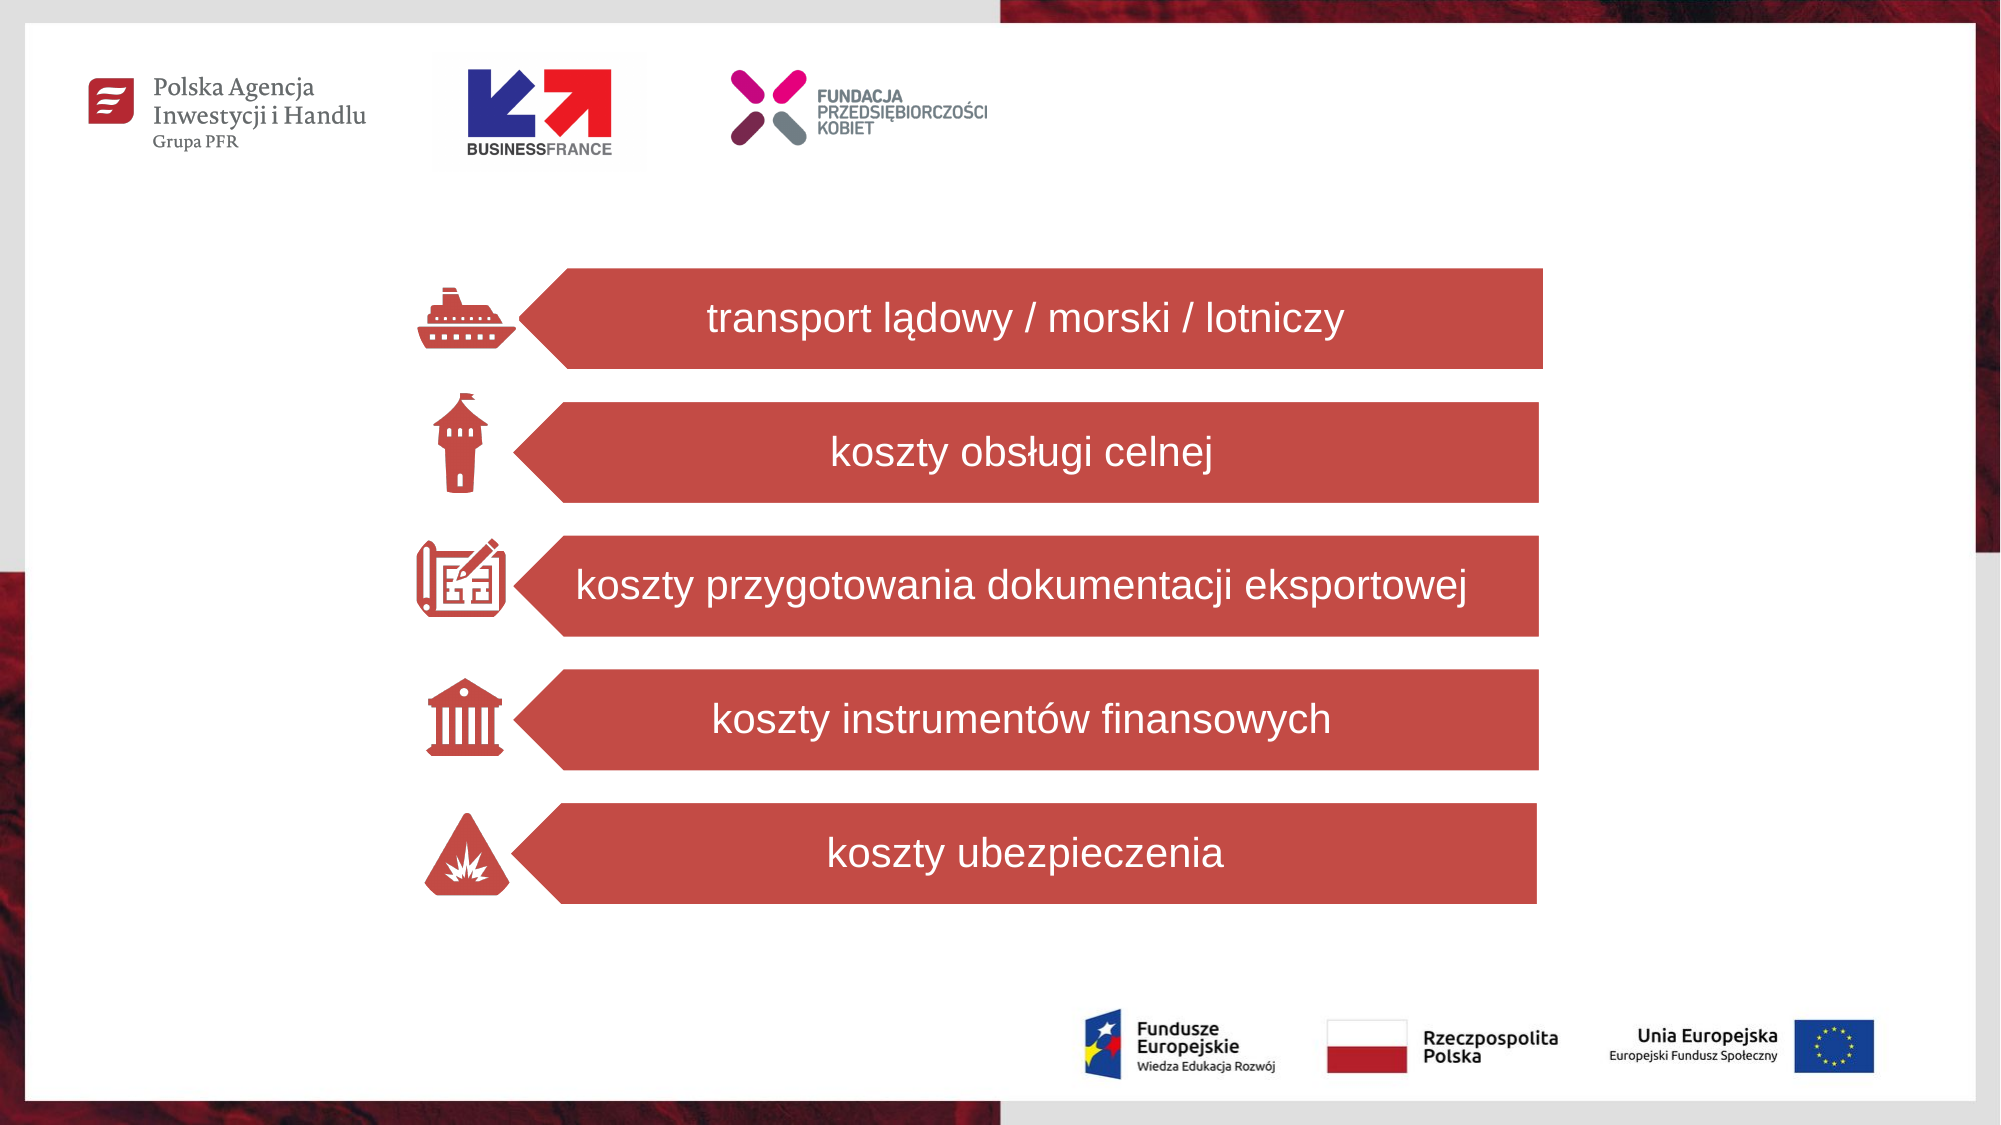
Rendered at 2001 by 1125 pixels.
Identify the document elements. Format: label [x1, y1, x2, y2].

list [226, 267, 1774, 906]
picture [0, 0, 2001, 1125]
